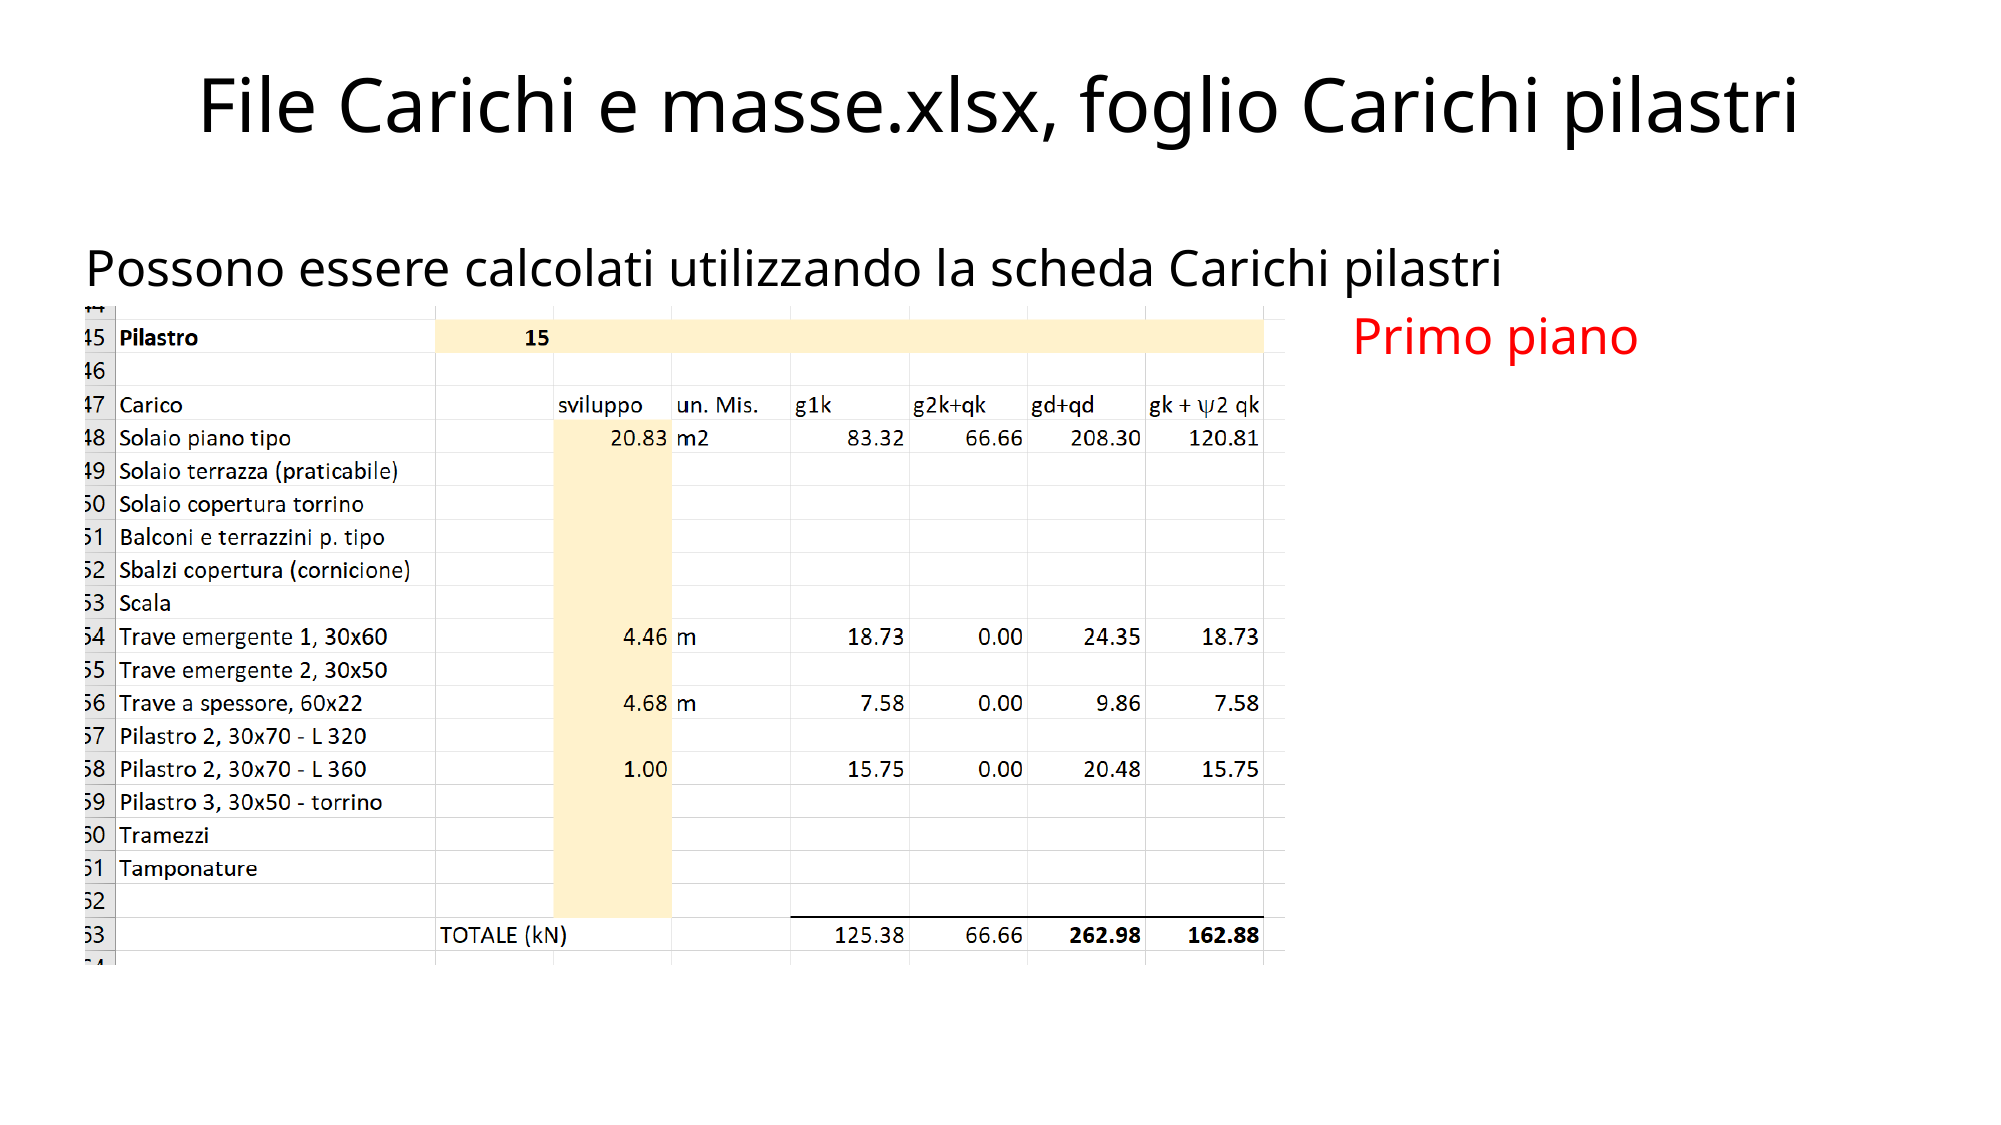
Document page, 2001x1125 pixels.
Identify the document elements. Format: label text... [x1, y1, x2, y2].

title File Carichi e masse.xlsx, foglio Carichi pilastri [137, 0, 1863, 218]
list Possono essere calcolati utilizzando la scheda Carichi pilastri [70, 236, 1902, 310]
picture [85, 306, 1285, 965]
text_box Primo piano [1338, 310, 1788, 384]
